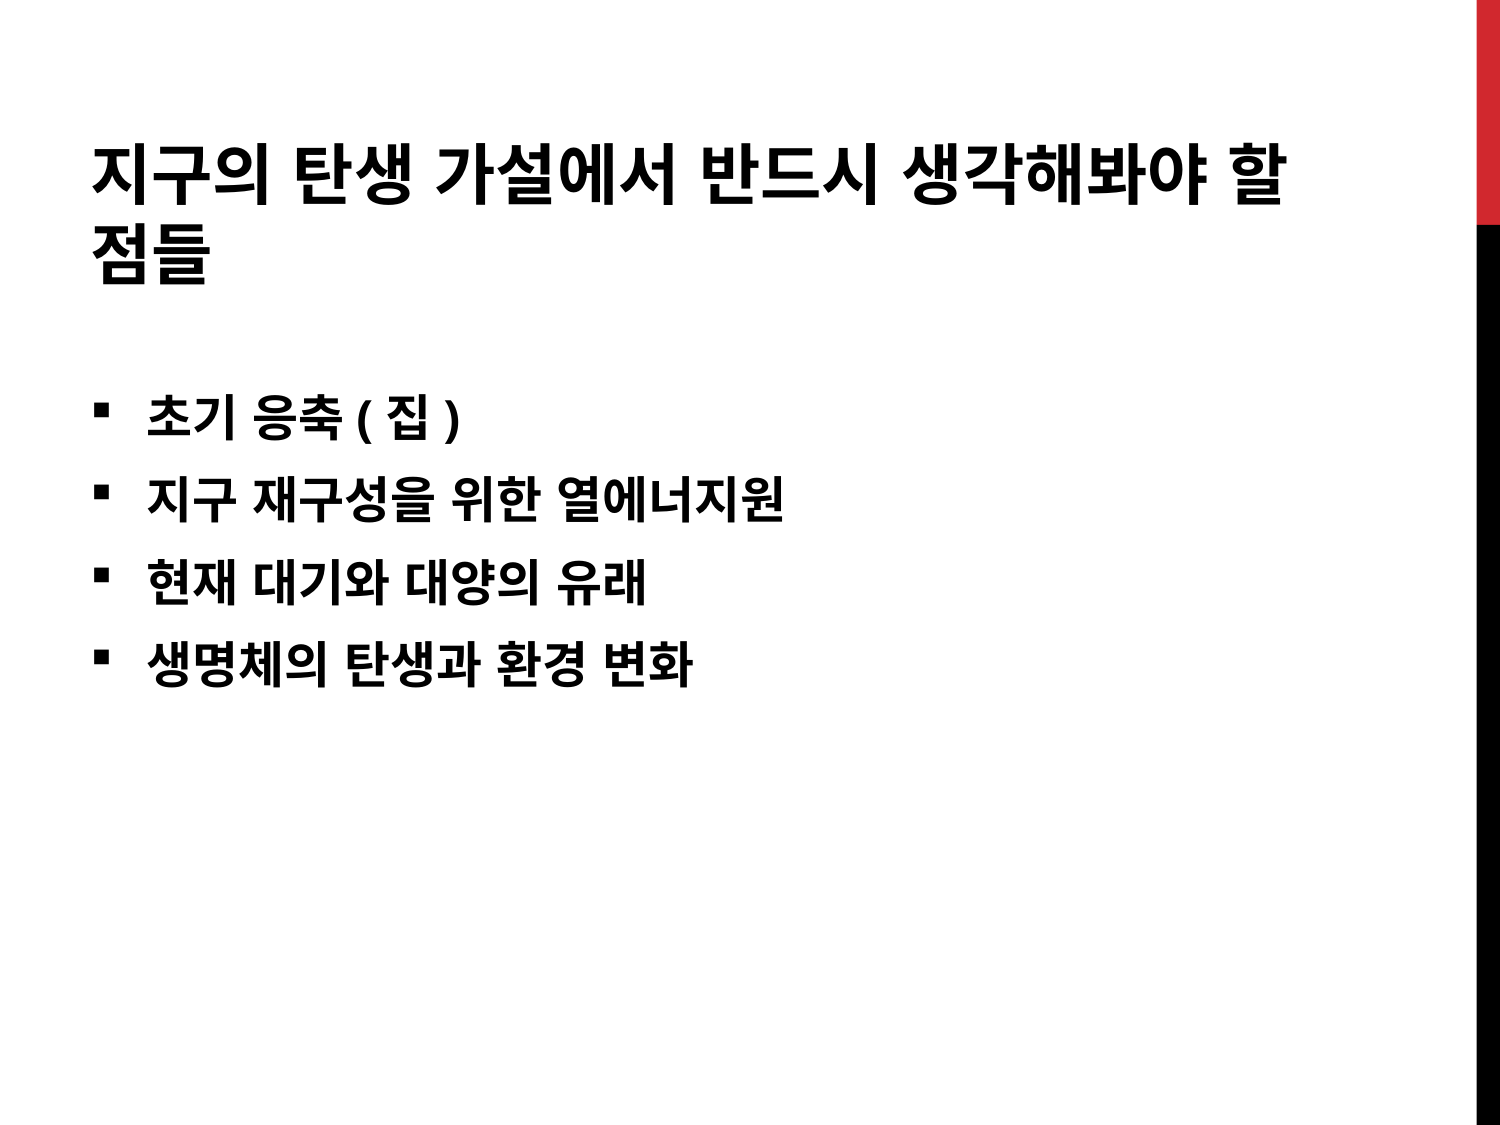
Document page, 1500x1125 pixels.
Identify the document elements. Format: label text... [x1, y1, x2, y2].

list 지구의 탄생 가설에서 반드시 생각해봐야 할 점들 초기 응축(집) 지구 재구성을 위한 열에너지원 현재 대기와 대양의 유래 생명체의 탄생과 환경 변화 [75, 125, 1325, 1005]
